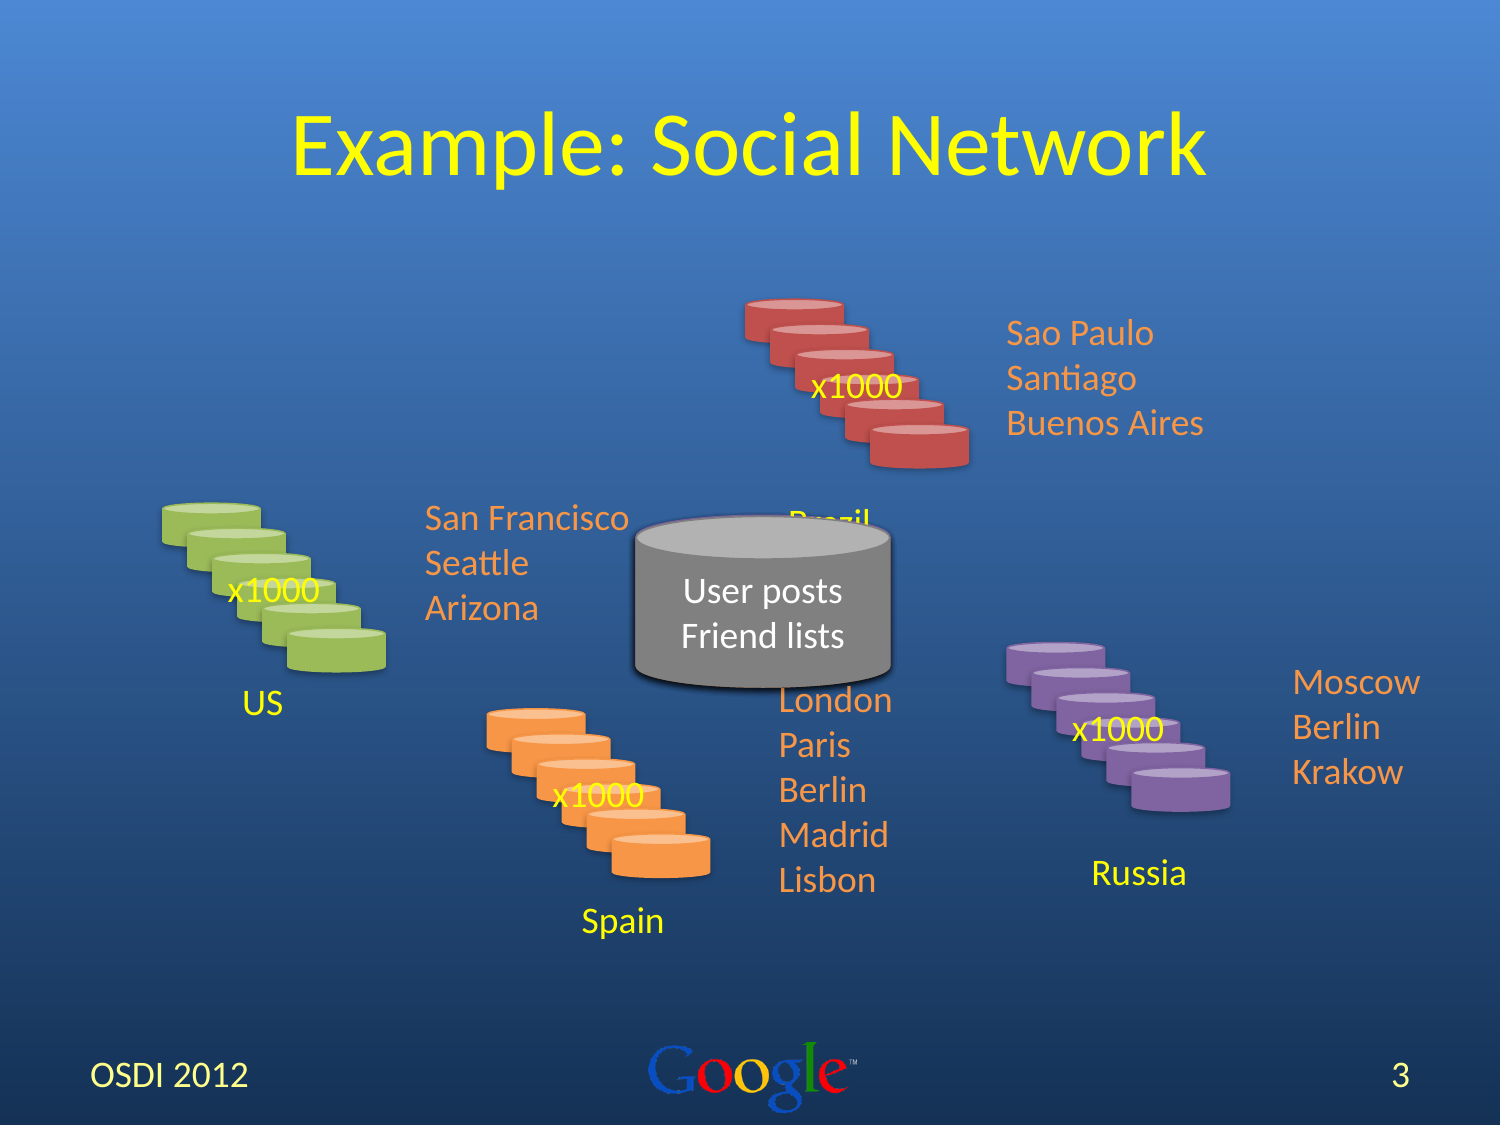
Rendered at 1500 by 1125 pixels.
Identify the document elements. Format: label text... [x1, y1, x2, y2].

picture [648, 1042, 857, 1113]
text_box San Francisco Seattle Arizona [410, 485, 645, 636]
text_box Sao Paulo Santiago Buenos Aires [991, 300, 1220, 451]
text_box Spain [566, 888, 680, 949]
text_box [162, 503, 386, 673]
title Example: Social Network [75, 45, 1425, 233]
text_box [487, 708, 710, 878]
text_box London Paris Berlin Madrid Lisbon [763, 667, 908, 908]
text_box User posts Friend lists [635, 515, 891, 688]
text_box US [227, 680, 299, 731]
slide_number 23 [638, 518, 888, 558]
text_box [1006, 642, 1230, 812]
slide_number OSDI 2012 [75, 1042, 425, 1103]
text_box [745, 299, 969, 469]
text_box Russia [1076, 840, 1203, 901]
text_box Brazil [773, 490, 886, 530]
text_box Moscow Berlin Krakow [1277, 649, 1436, 800]
slide_number 3 [1074, 1042, 1425, 1103]
